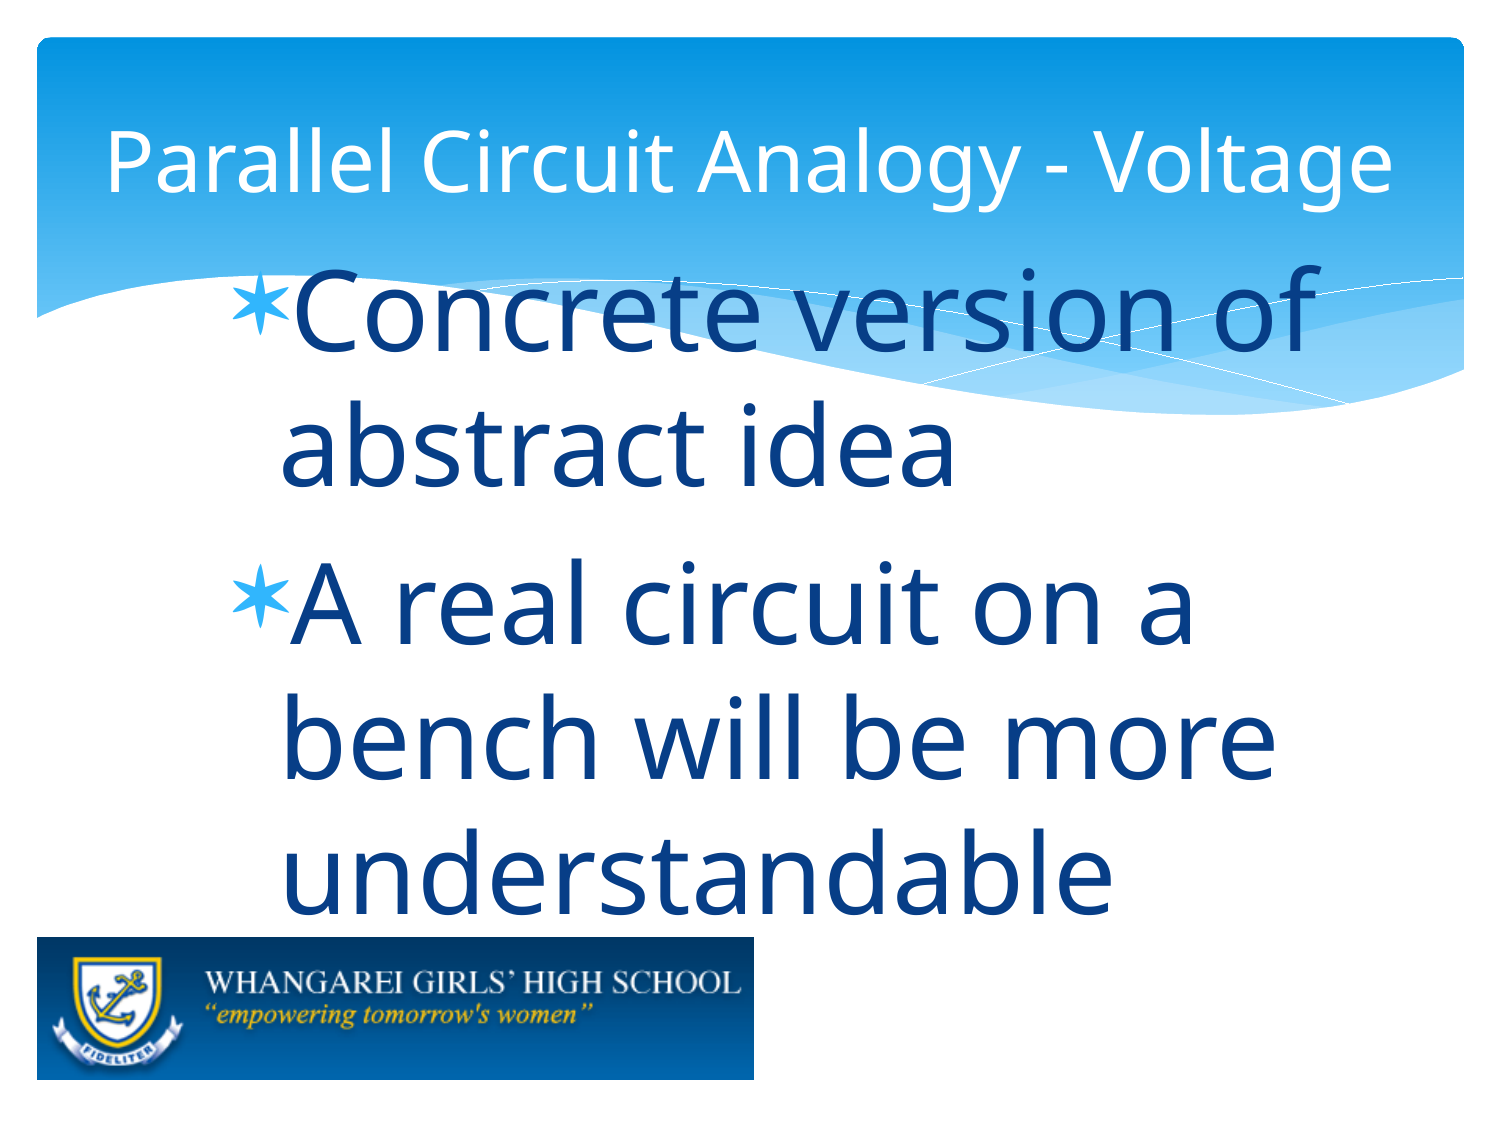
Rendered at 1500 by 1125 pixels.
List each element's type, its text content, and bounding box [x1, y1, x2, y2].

picture [37, 937, 754, 1080]
list Concrete version of abstract idea A real circuit on a bench will be more understandable [218, 231, 1471, 1035]
title Parallel Circuit Analogy - Voltage [75, 55, 1425, 261]
